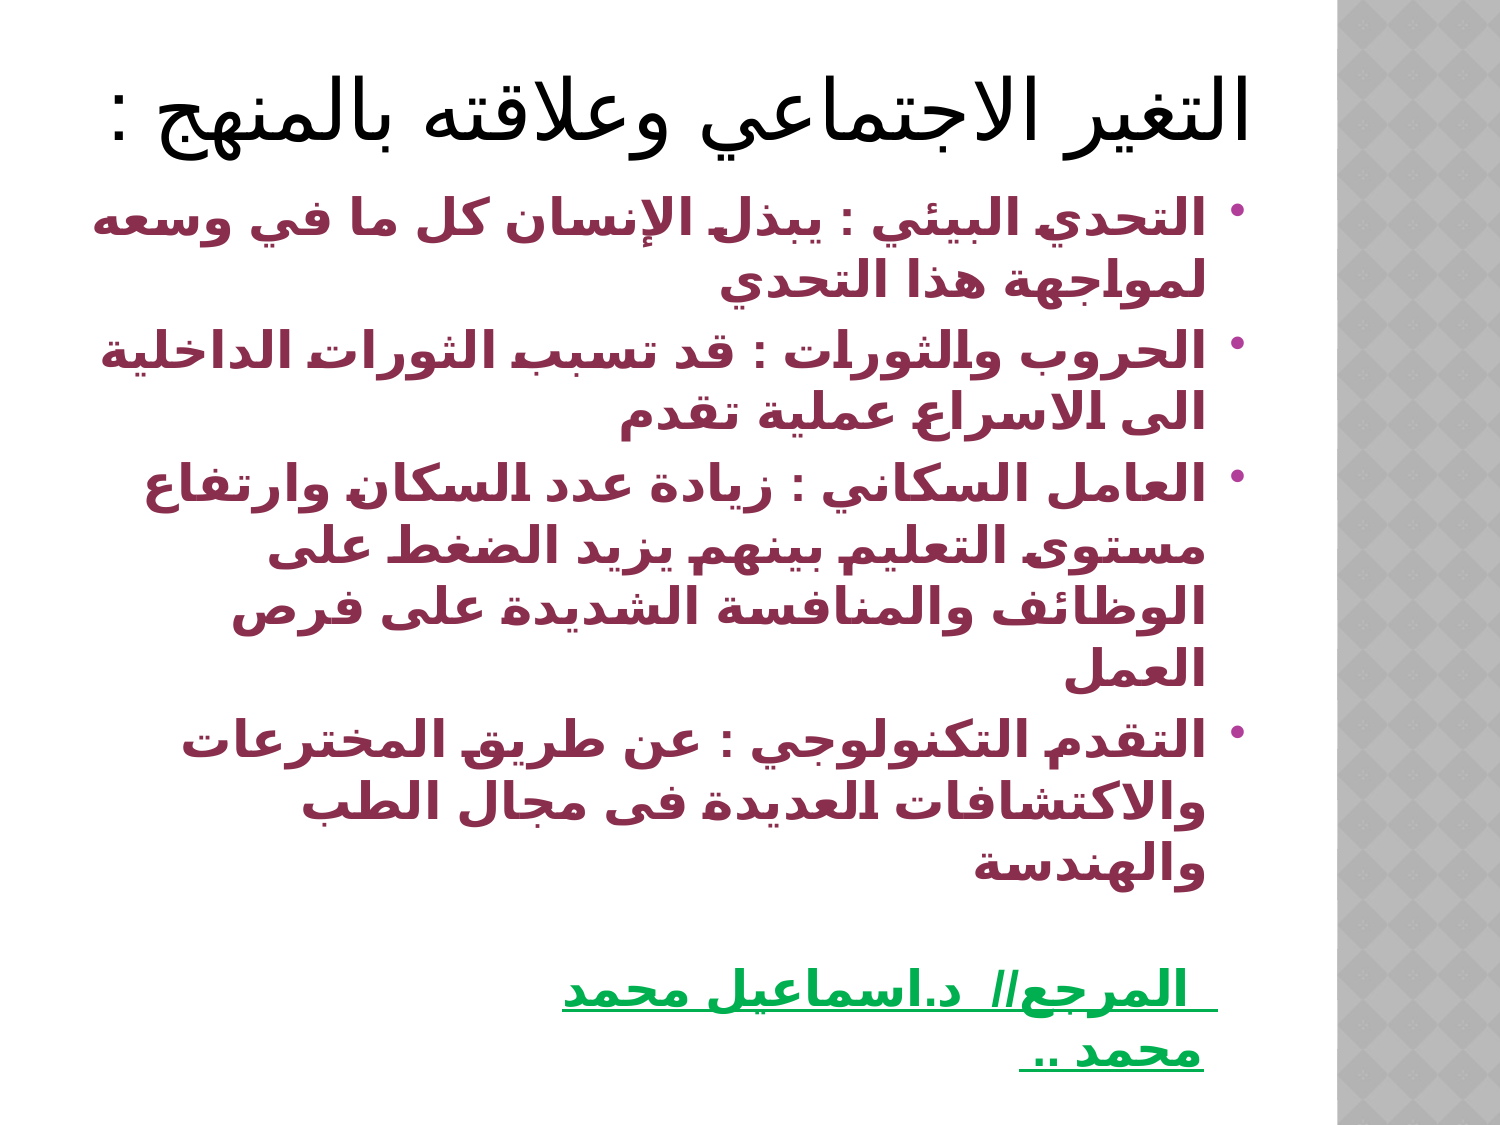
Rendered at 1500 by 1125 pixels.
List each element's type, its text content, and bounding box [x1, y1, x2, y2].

list التحدي البيئي : يبذل الإنسان كل ما في وسعه لمواجهة هذا التحدي الحروب والثورات : قد تسبب الثورات الداخلية الى الاسراع عملية تقدم العامل السكاني : زيادة عدد السكان وارتفاع مستوى التعليم بينهم يزيد الضغط على الوظائف والمنافسة الشديدة على فرص العمل التقدم التكنولوجي : عن طريق المخترعات والاكتشافات العديدة فى مجال الطب والهندسة [70, 105, 1258, 901]
text_box المرجع// د.اسماعيل محمد محمد .. [480, 949, 1219, 1084]
title التغير الاجتماعي وعلاقته بالمنهج : [75, 52, 1263, 240]
